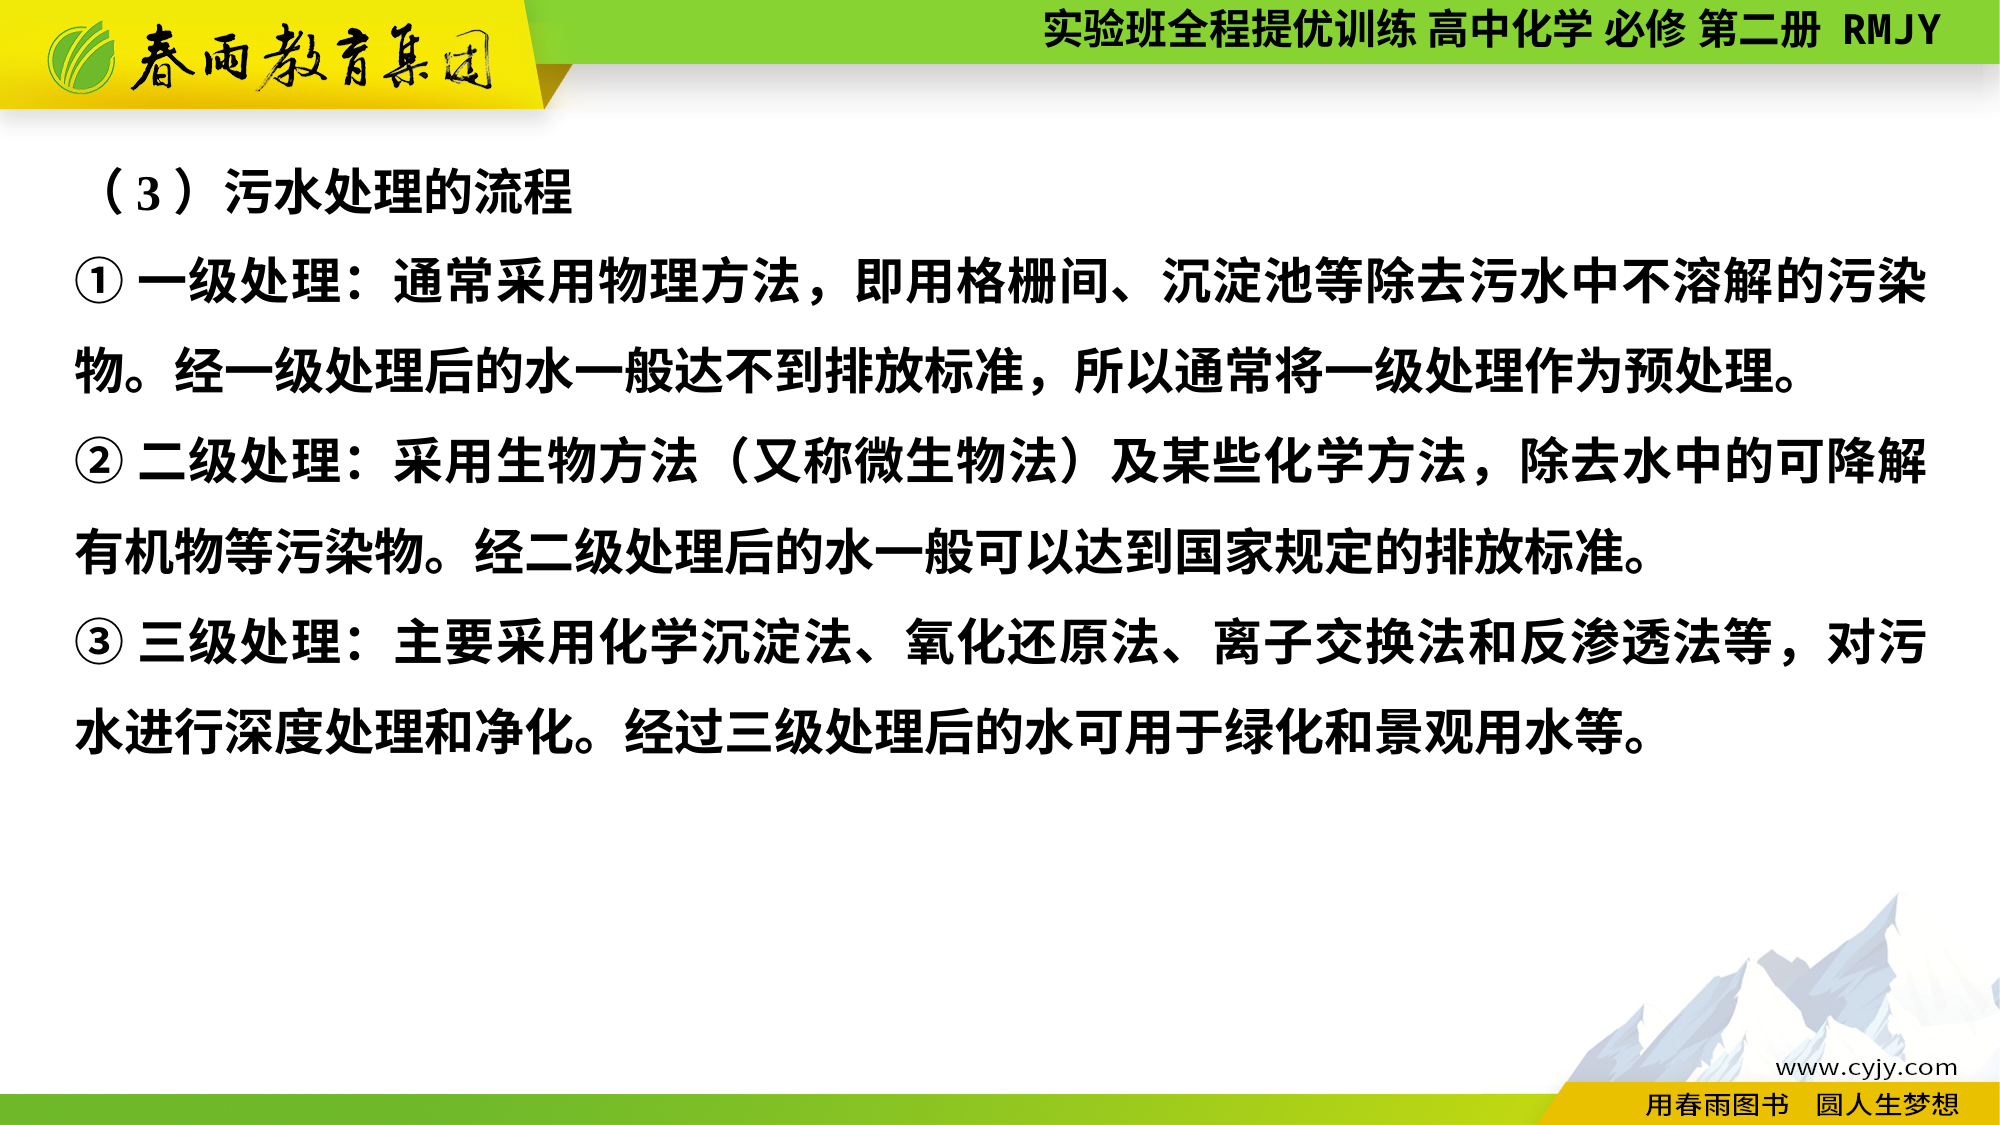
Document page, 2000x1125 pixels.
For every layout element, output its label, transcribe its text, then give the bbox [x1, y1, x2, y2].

list （3）污水处理的流程 ①一级处理：通常采用物理方法，即用格栅间、沉淀池等除去污水中不溶解的污染物。经一级处理后的水一般达不到排放标准，所以通常将一级处理作为预处理。 ②二级处理：采用生物方法（又称微生物法）及某些化学方法，除去水中的可降解有机物等污染物。经二级处理后的水一般可以达到国家规定的排放标准。 ③三级处理：主要采用化学沉淀法、氧化还原法、离子交换法和反渗透法等，对污水进行深度处理和净化。经过三级处理后的水可用于绿化和景观用水等。 [59, 122, 1944, 774]
picture [0, 0, 2000, 1125]
